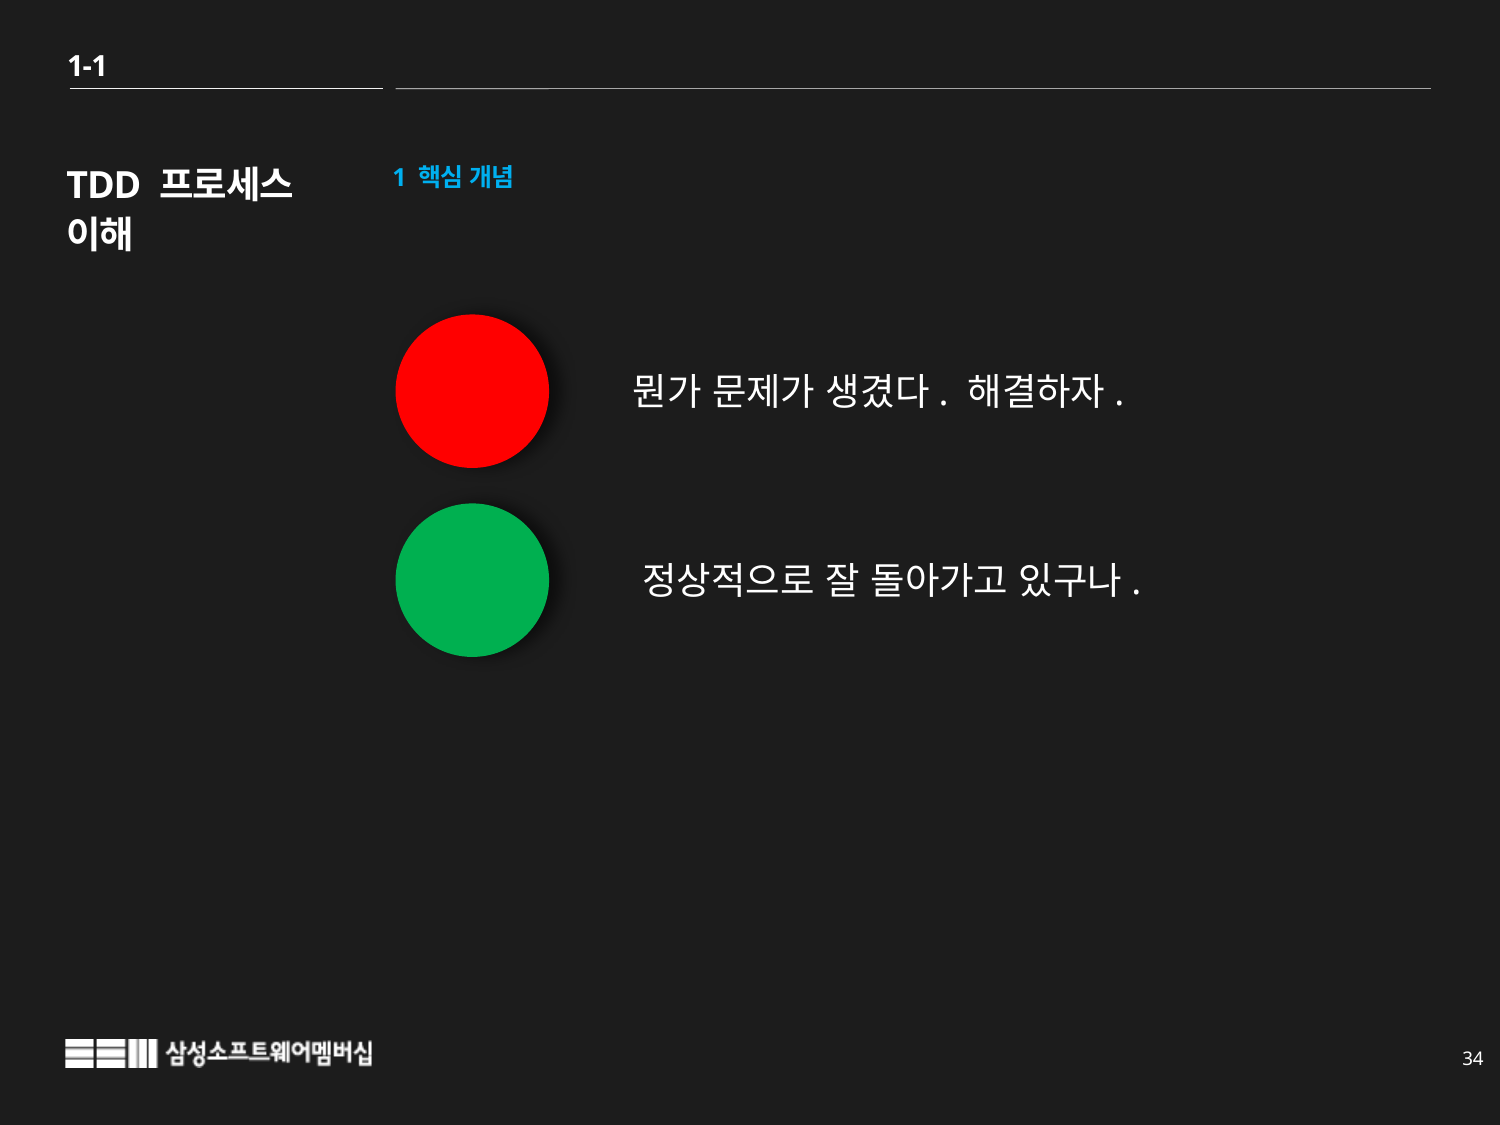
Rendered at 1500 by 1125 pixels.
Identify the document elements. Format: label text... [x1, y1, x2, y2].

text_box 뭔가 문제가 생겼다. 해결하자. [618, 360, 1140, 421]
text_box [393, 501, 552, 660]
text_box [393, 312, 552, 471]
text_box TDD 프로세스 이해 [51, 148, 338, 264]
text_box 1-1 [52, 39, 123, 90]
text_box 1 핵심 개념 [377, 154, 803, 199]
text_box 정상적으로 잘 돌아가고 있구나. [627, 549, 1167, 610]
text_box 34 [1377, 1039, 1499, 1080]
picture [64, 1039, 375, 1068]
